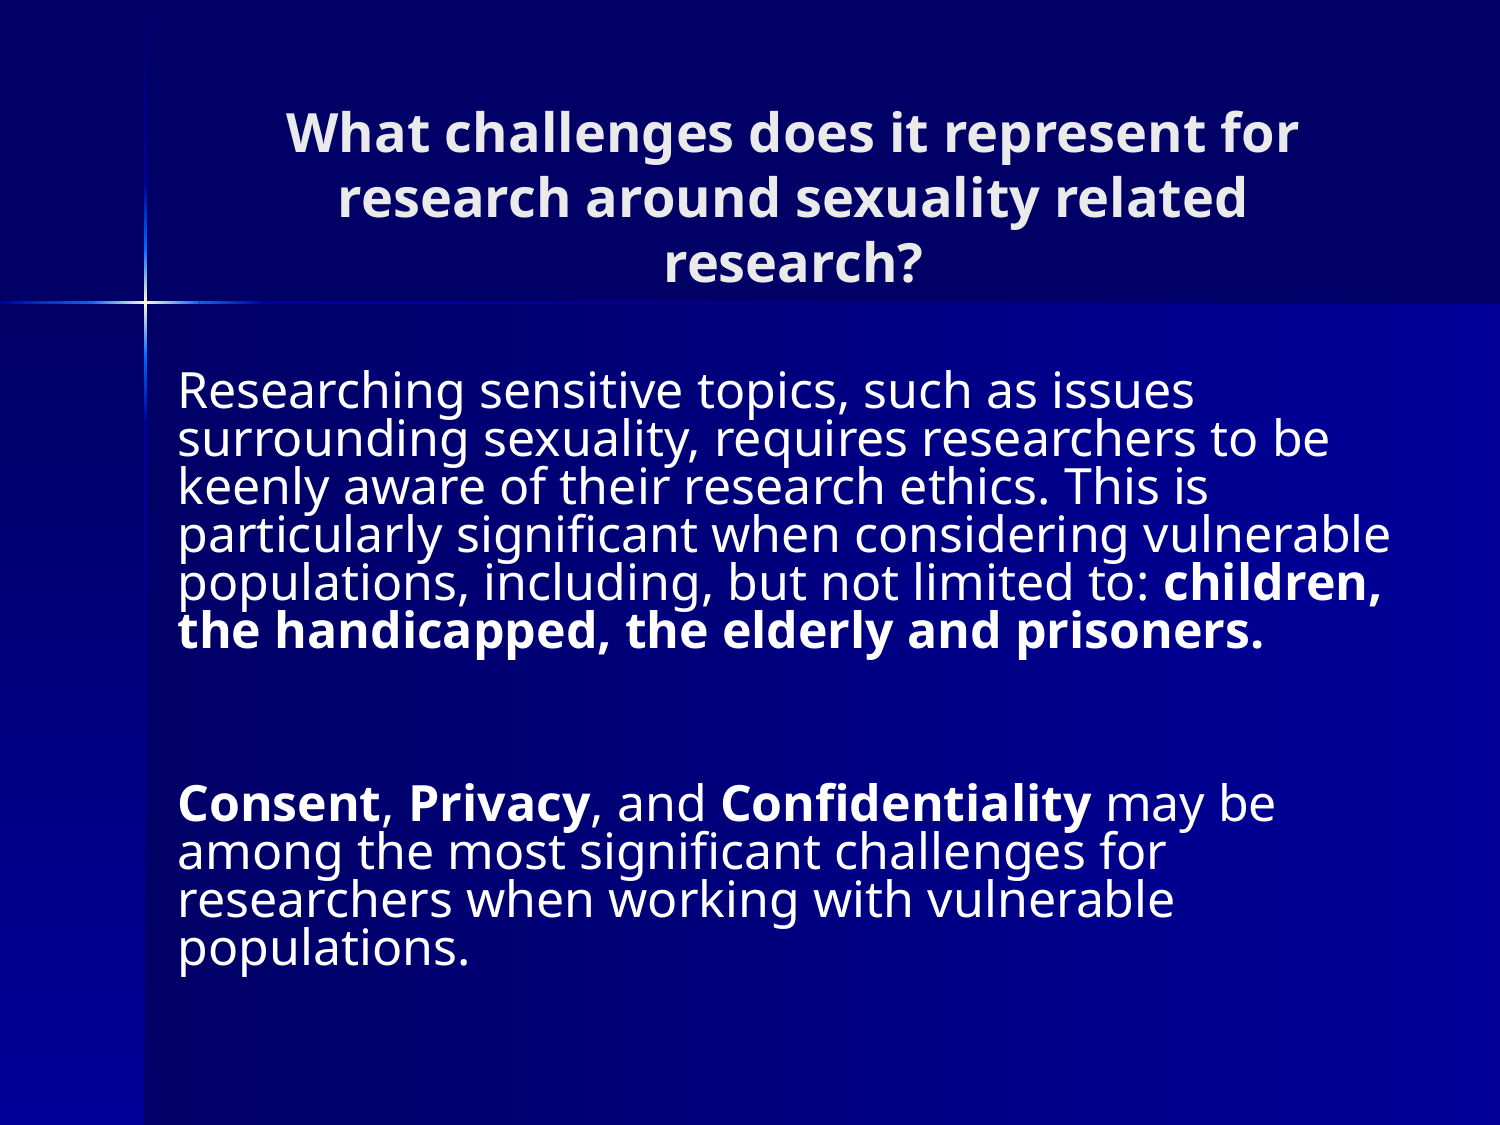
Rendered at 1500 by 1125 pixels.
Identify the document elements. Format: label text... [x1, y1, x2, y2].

title What challenges does it represent for research around sexuality related research? [199, 74, 1388, 317]
subtitle Researching sensitive topics, such as issues surrounding sexuality, requires researchers to be keenly aware of their research ethics. This is particularly significant when considering vulnerable populations, including, but not limited to: children, the handicapped, the elderly and prisoners. Consent, Privacy, and Confidentiality may be among the most significant challenges for researchers when working with vulnerable populations. [162, 362, 1413, 928]
